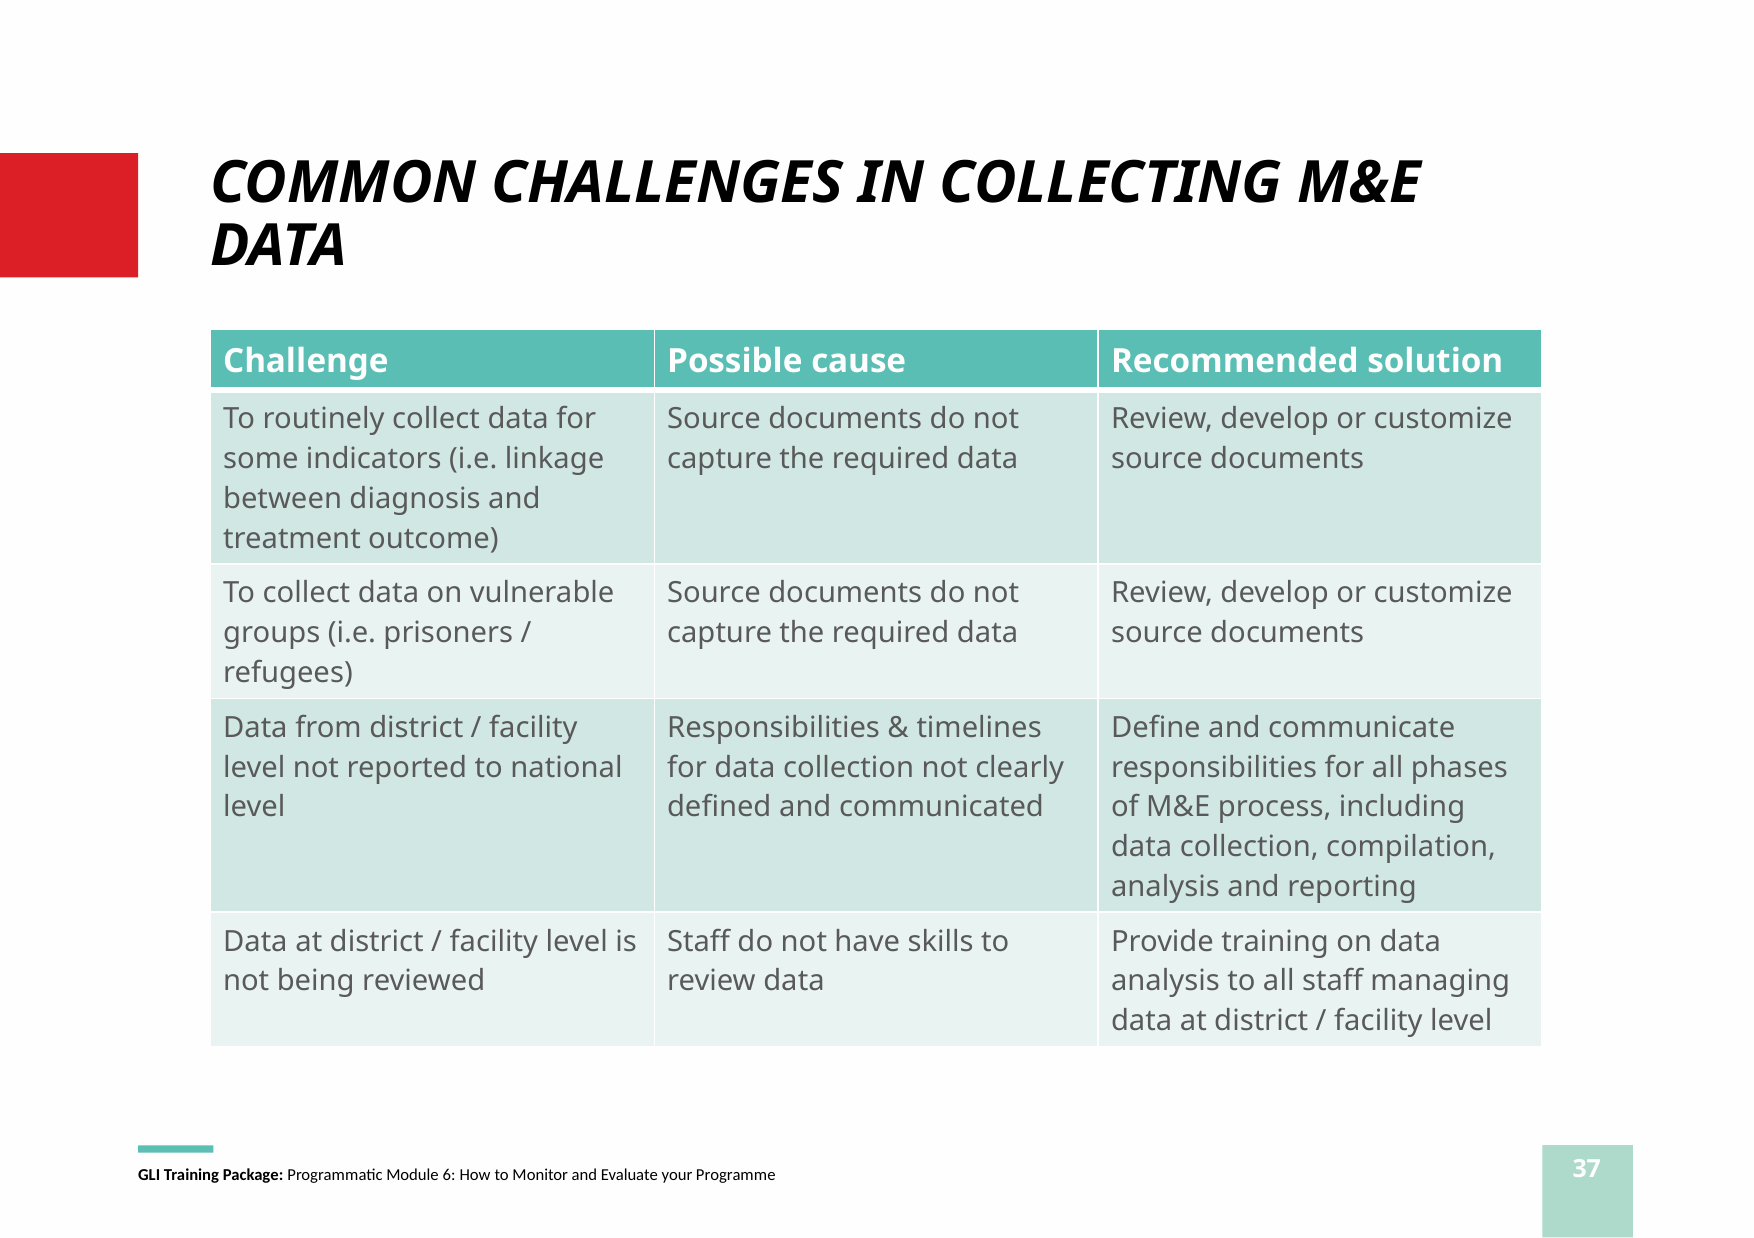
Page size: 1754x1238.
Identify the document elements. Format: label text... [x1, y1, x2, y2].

table_cell Source documents do not capture the required data [655, 565, 1097, 698]
table_cell To collect data on vulnerable groups (i.e. prisoners / refugees) [211, 565, 654, 698]
table_header Challenge [211, 330, 654, 387]
table_cell To routinely collect data for some indicators (i.e. linkage between diagnosis and treatment outcome) [211, 393, 654, 563]
table_cell Data from district / facility level not reported to national level [211, 699, 654, 911]
table_cell Staff do not have skills to review data [655, 913, 1097, 1046]
table_cell Responsibilities & timelines for data collection not clearly defined and communicated [655, 699, 1097, 911]
table_cell Define and communicate responsibilities for all phases of M&E process, including data collection, compilation, analysis and reporting [1099, 699, 1541, 911]
table_cell Review, develop or customize source documents [1099, 565, 1541, 698]
table_header Possible cause [655, 330, 1097, 387]
table_cell Data at district / facility level is not being reviewed [211, 913, 654, 1046]
table_cell Review, develop or customize source documents [1099, 393, 1541, 563]
title COMMON CHALLENGES IN COLLECTING M&E DATA [210, 153, 1543, 278]
table_header Recommended solution [1099, 330, 1541, 387]
table_cell Source documents do not capture the required data [655, 393, 1097, 563]
table_cell Provide training on data analysis to all staff managing data at district / facility level [1099, 913, 1541, 1046]
